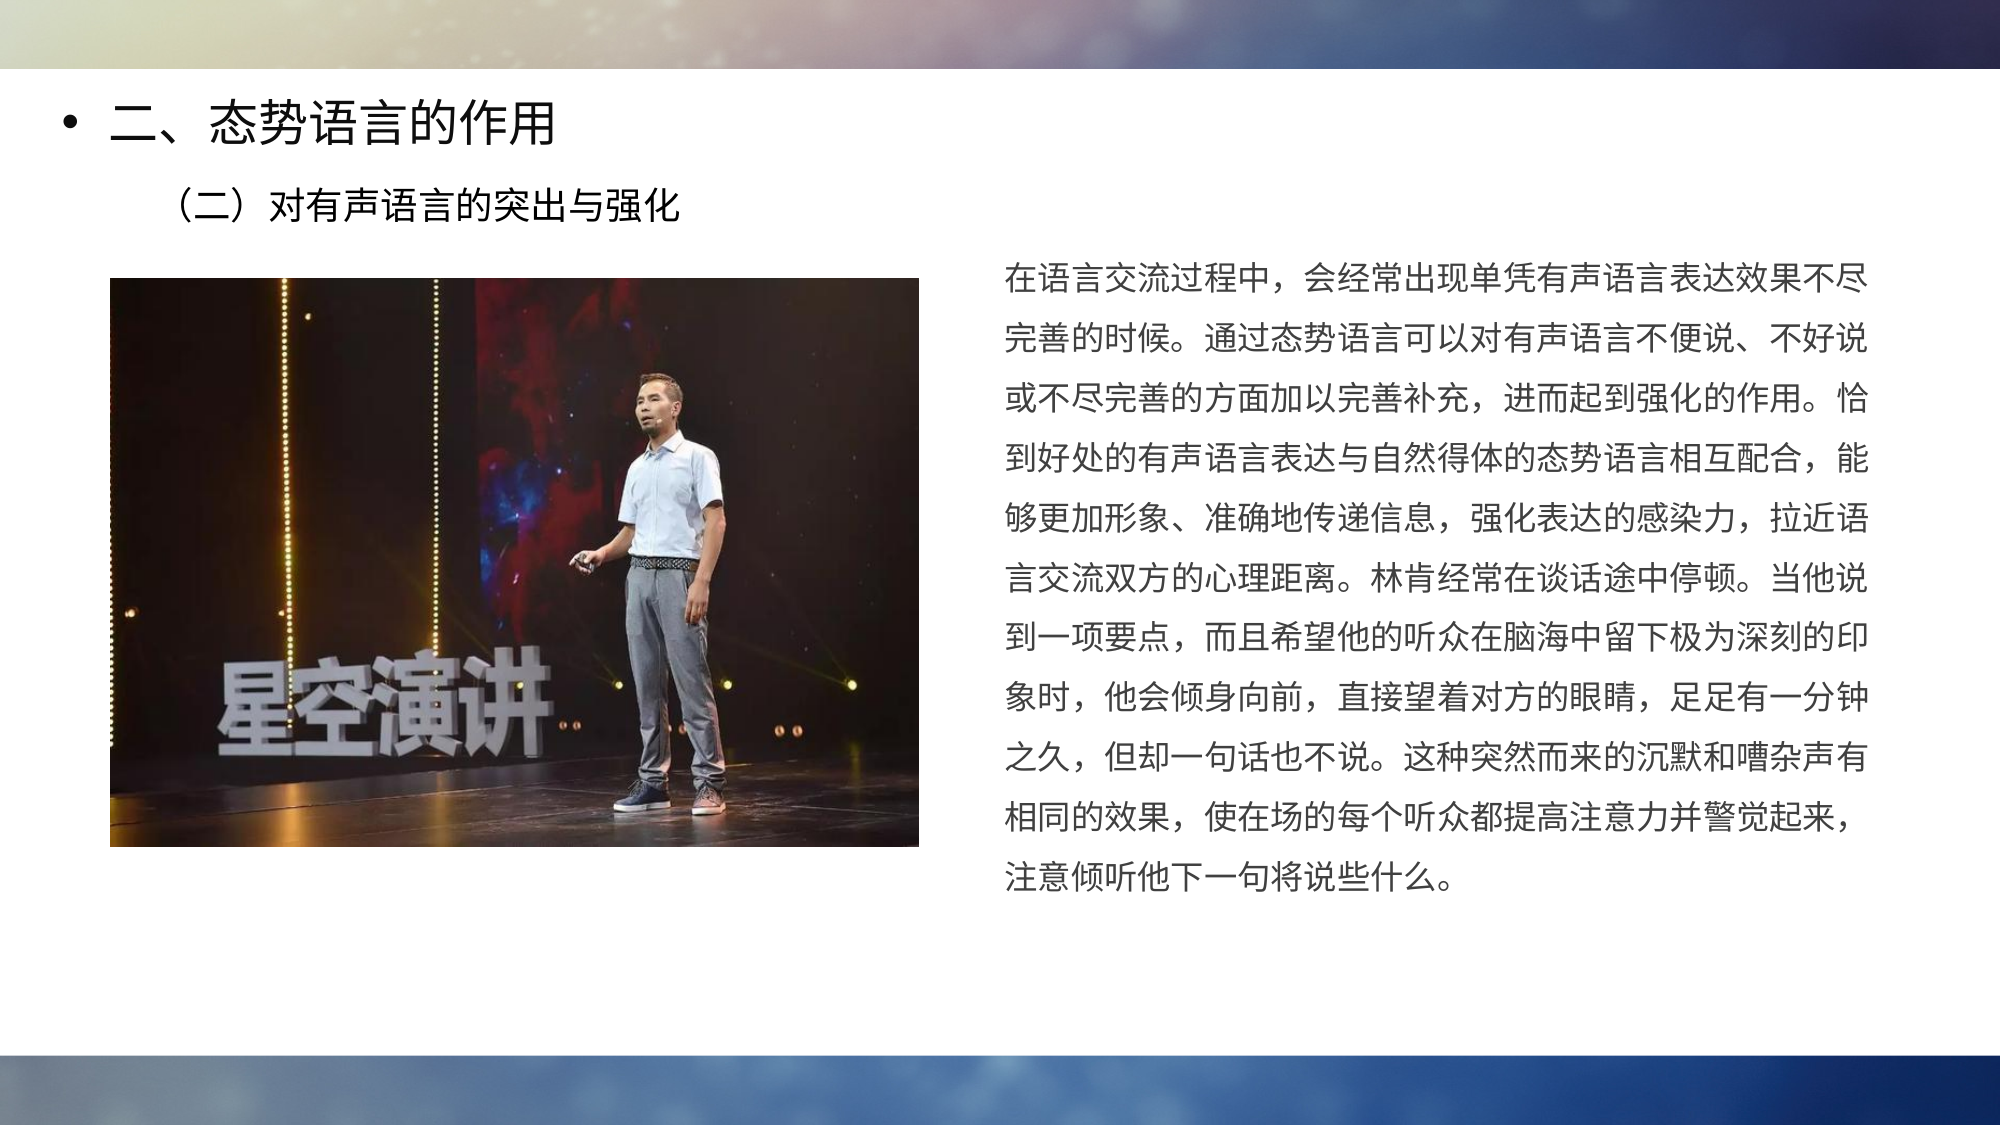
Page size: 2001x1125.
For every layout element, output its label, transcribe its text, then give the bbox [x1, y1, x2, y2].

picture [0, 0, 2000, 69]
picture [0, 1056, 2000, 1125]
text_box 在语言交流过程中，会经常出现单凭有声语言表达效果不尽完善的时候。通过态势语言可以对有声语言不便说、不好说或不尽完善的方面加以完善补充，进而起到强化的作用。恰到好处的有声语言表达与自然得体的态势语言相互配合，能够更加形象、准确地传递信息，强化表达的感染力，拉近语言交流双方的心理距离。林肯经常在谈话途中停顿。当他说到一项要点，而且希望他的听众在脑海中留下极为深刻的印象时，他会倾身向前，直接望着对方的眼睛，足足有一分钟之久，但却一句话也不说。这种突然而来的沉默和嘈杂声有相同的效果，使在场的每个听众都提高注意力并警觉起来，注意倾听他下一句将说些什么。 [989, 229, 1909, 904]
text_box 二、态势语言的作用 [46, 84, 724, 160]
picture [110, 278, 919, 847]
text_box （二）对有声语言的突出与强化 [141, 174, 696, 235]
